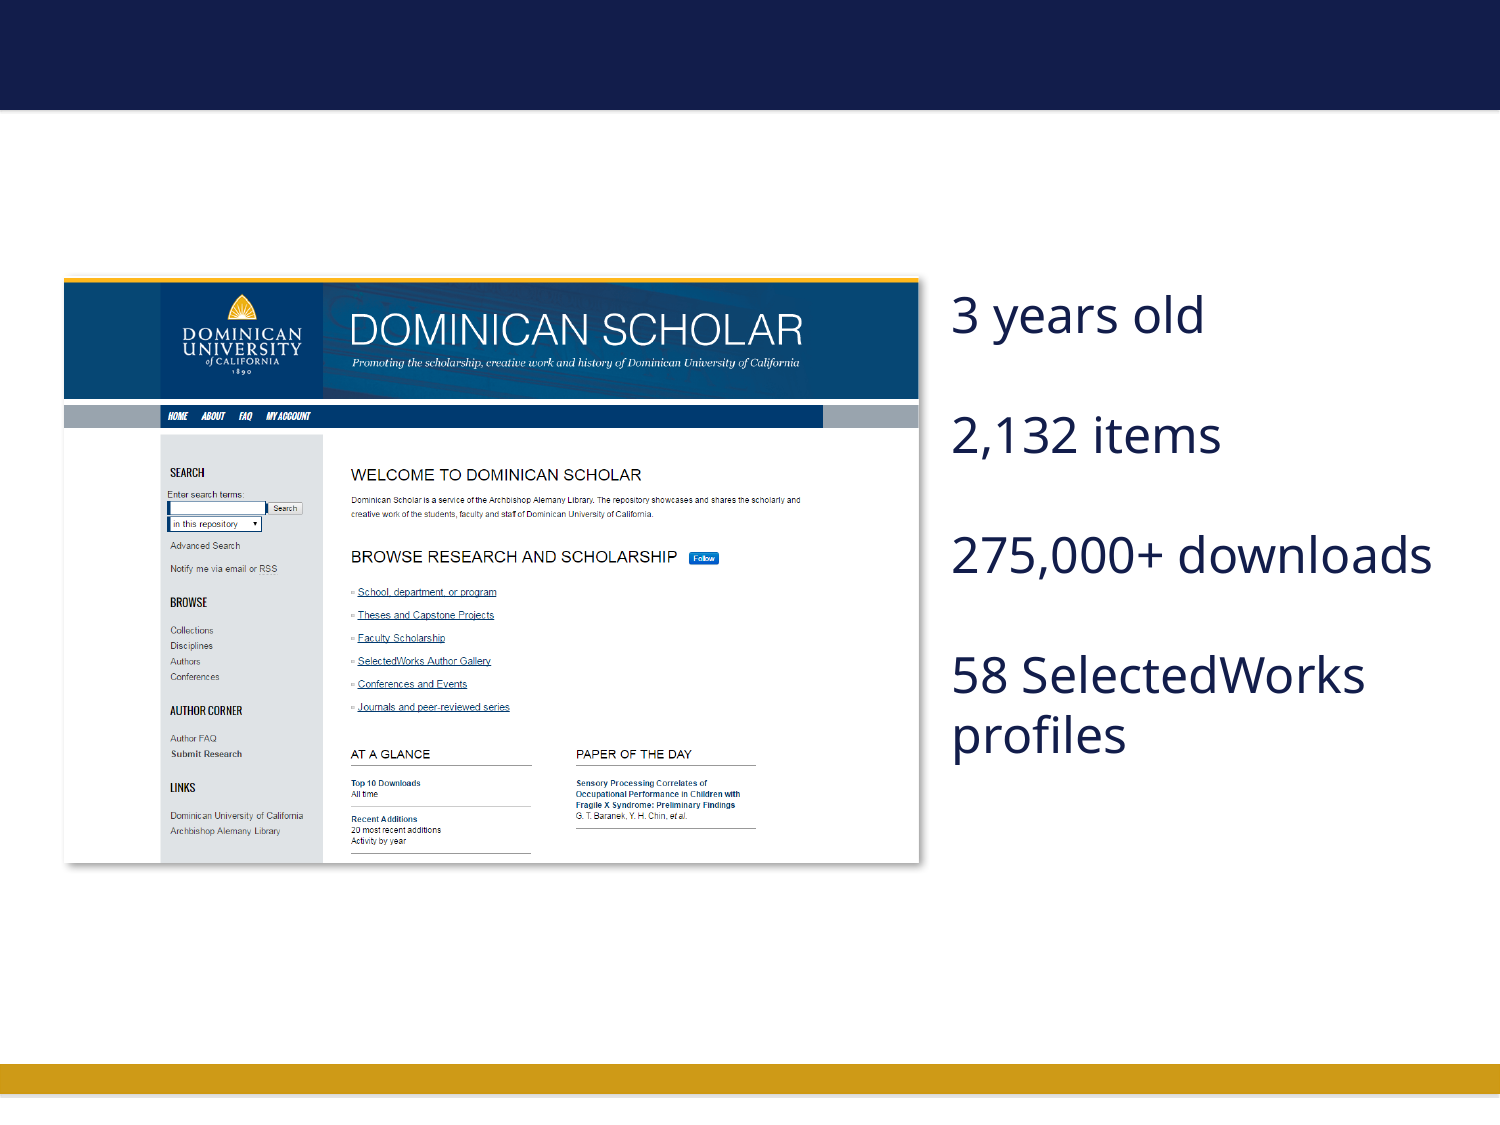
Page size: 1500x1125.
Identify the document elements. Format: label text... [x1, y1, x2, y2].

text_box 3 years old 2,132 items 275,000+ downloads 58 SelectedWorks profiles [936, 276, 1491, 772]
picture [64, 276, 919, 864]
